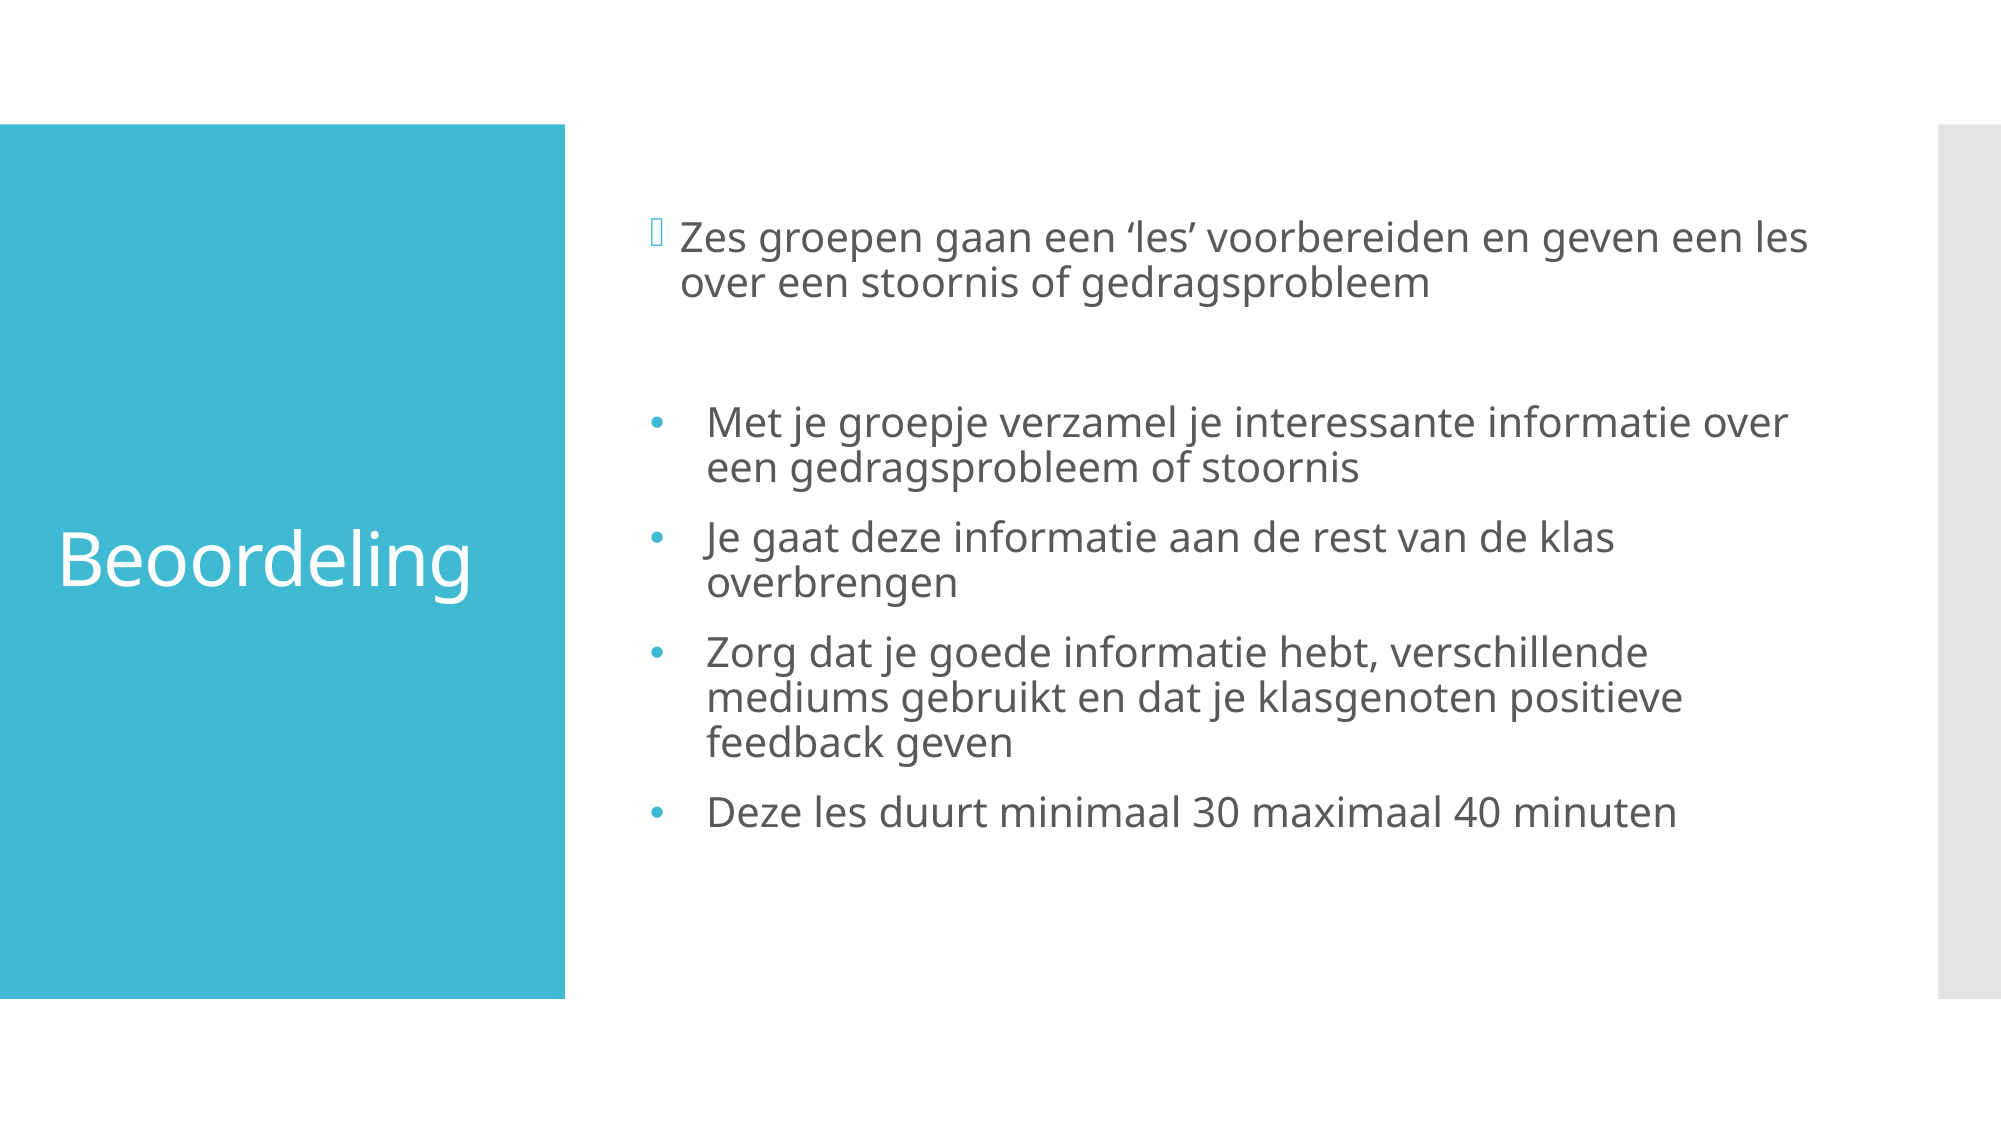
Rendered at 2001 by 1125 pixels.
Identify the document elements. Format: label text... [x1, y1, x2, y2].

title Beoordeling [41, 184, 525, 940]
list Zes groepen gaan een ‘les’ voorbereiden en geven een les over een stoornis of gedragsprobleem Met je groepje verzamel je interessante informatie over een gedragsprobleem of stoornis Je gaat deze informatie aan de rest van de klas overbrengen Zorg dat je goede informatie hebt, verschillende mediums gebruikt en dat je klasgenoten positieve feedback geven Deze les duurt minimaal 30 maximaal 40 minuten [634, 141, 1835, 982]
